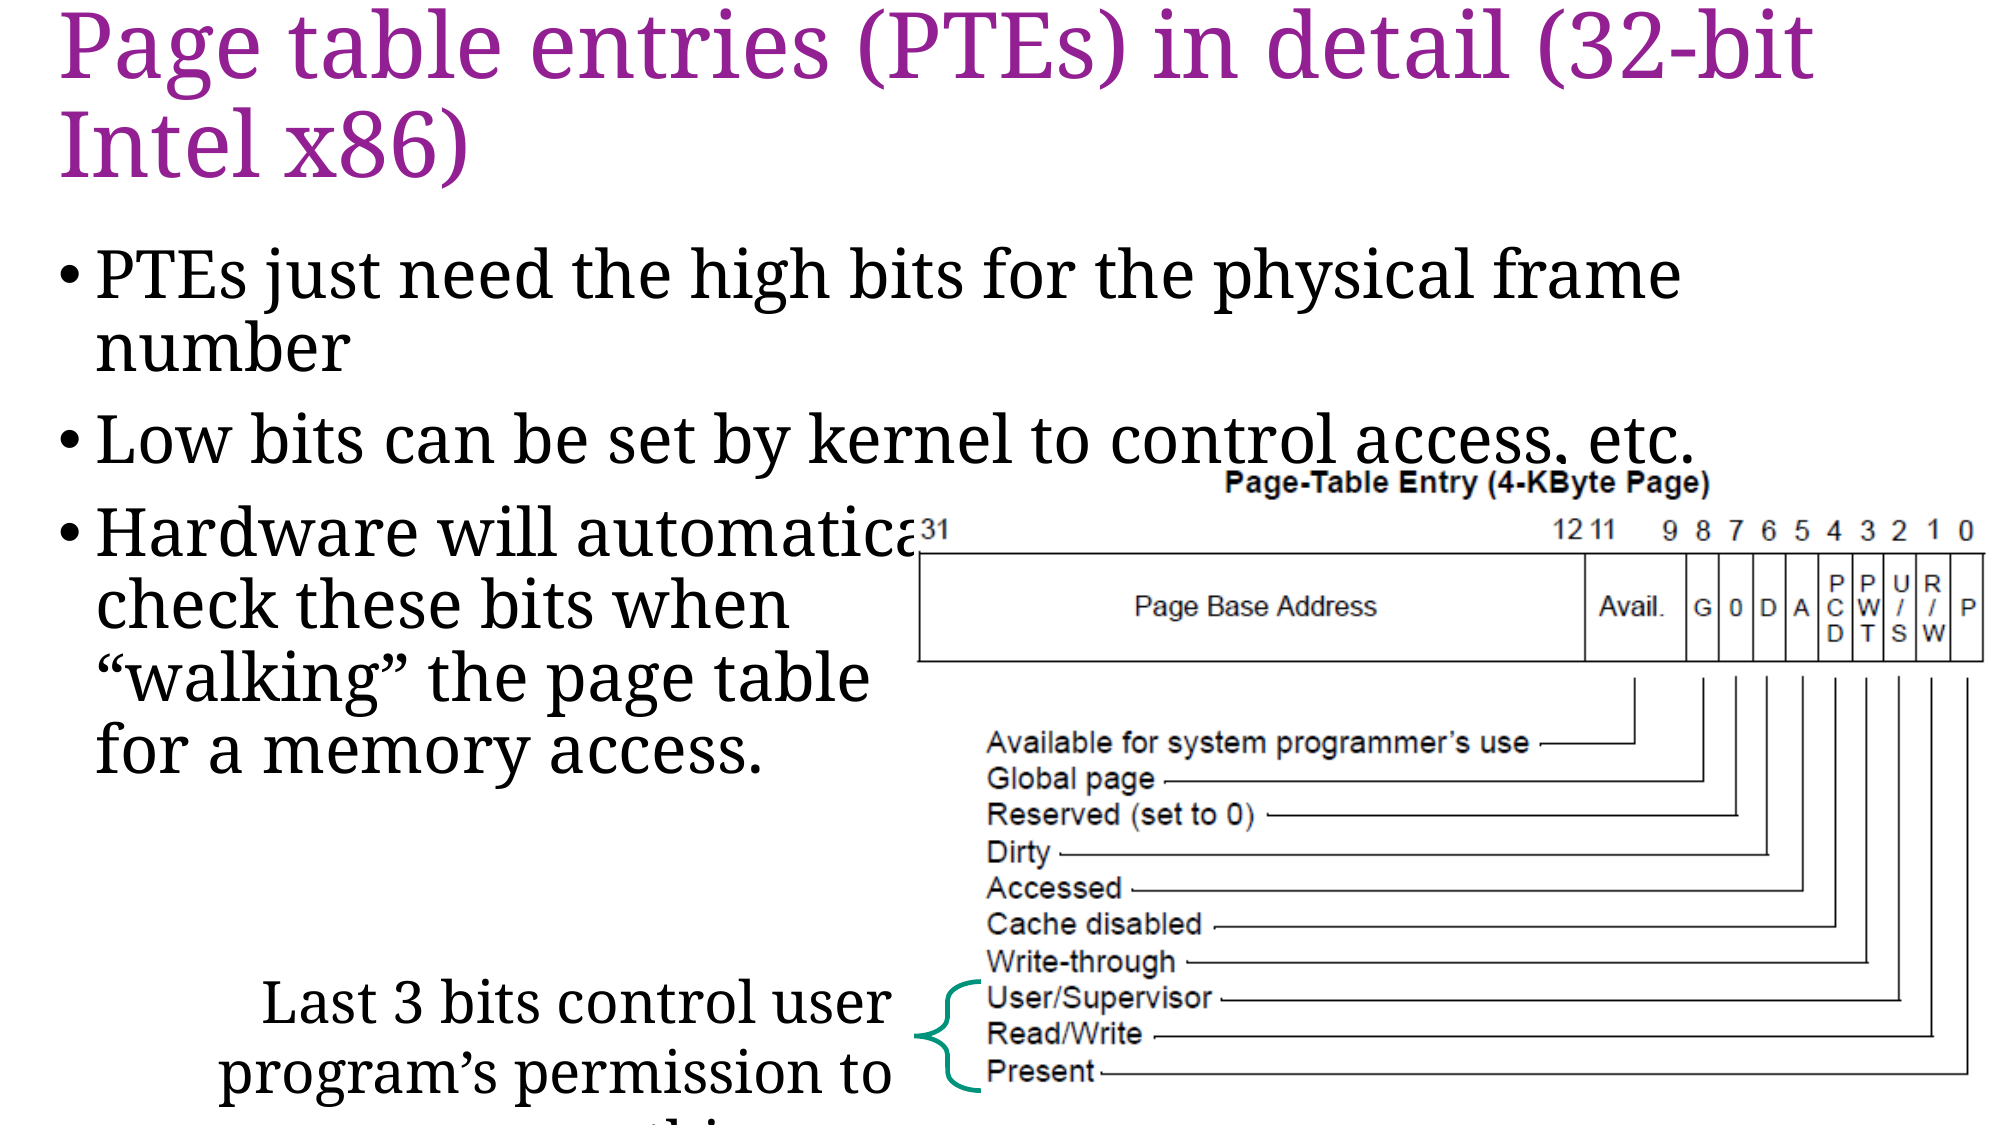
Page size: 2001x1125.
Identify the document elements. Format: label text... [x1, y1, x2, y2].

title Page table entries (PTEs) in detail (32-bit Intel x86) [43, 25, 1953, 171]
list PTEs just need the high bits for the physical frame number Low bits can be set by kernel to control access, etc. Hardware will automatically check these bits when “walking” the page table for a memory access. [43, 233, 1953, 898]
picture [914, 464, 1991, 1089]
text_box Last 3 bits control user program’s permission to use this page [119, 957, 909, 1125]
